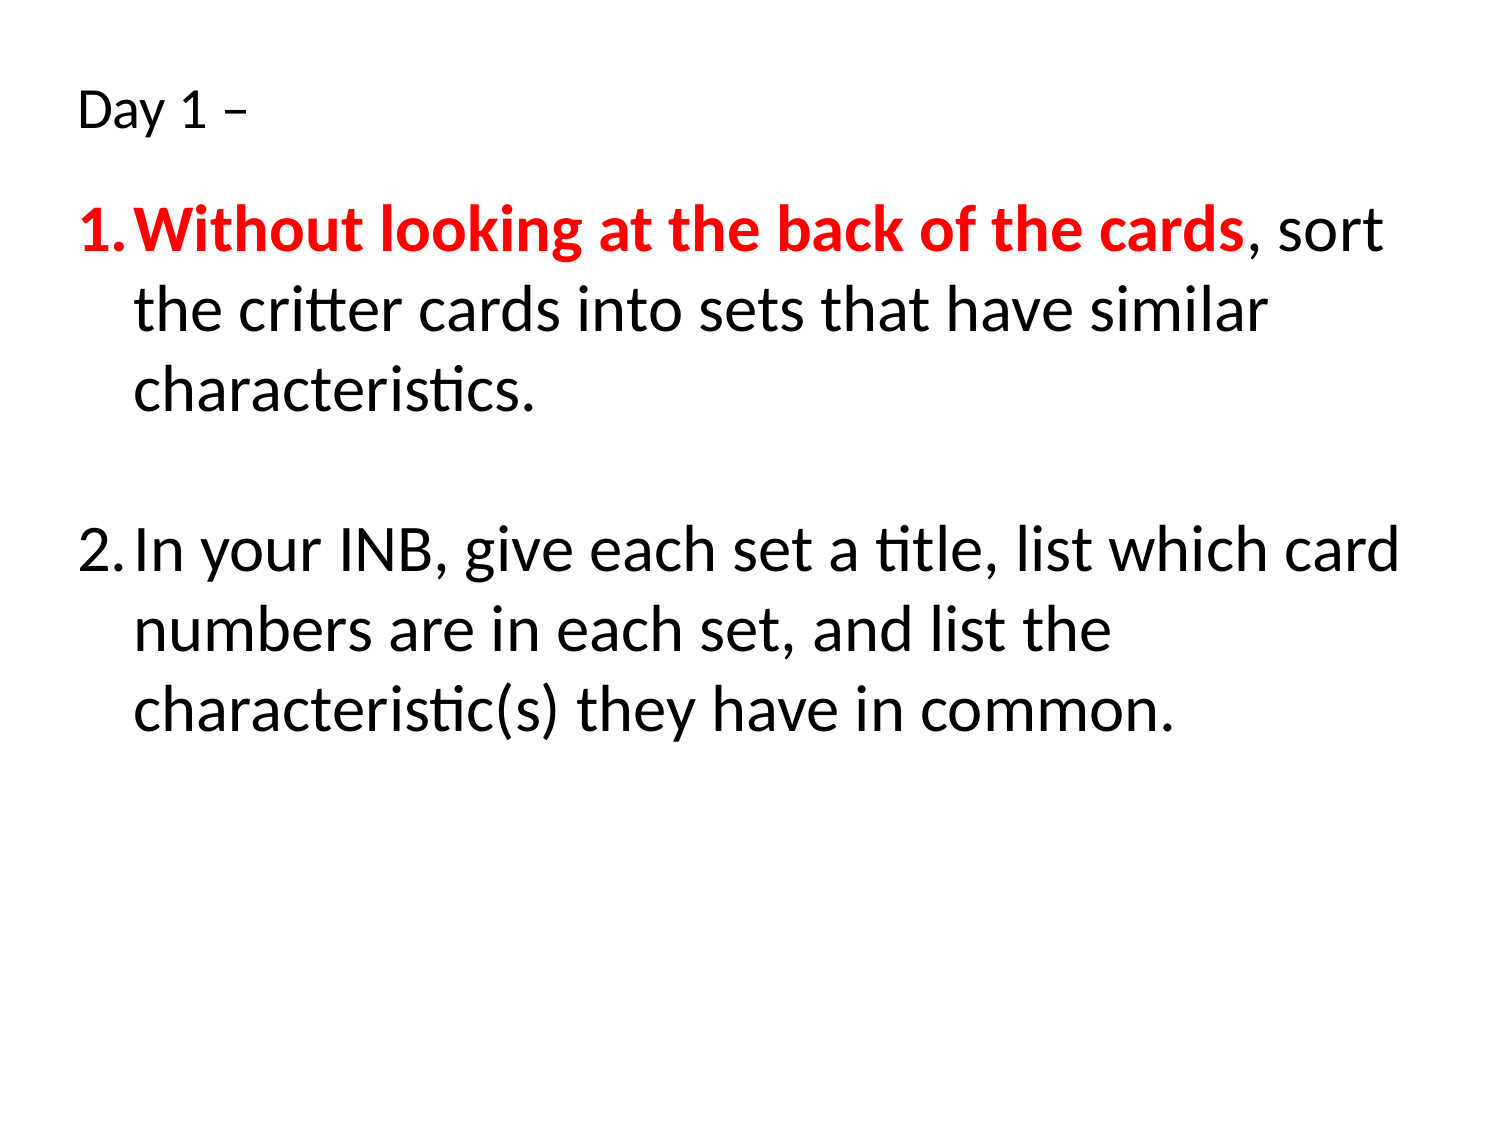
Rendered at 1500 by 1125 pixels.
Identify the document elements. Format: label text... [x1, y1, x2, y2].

text_box Day 1 – Without looking at the back of the cards, sort the critter cards into sets that have similar characteristics. In your INB, give each set a title, list which card numbers are in each set, and list the characteristic(s) they have in common. [62, 62, 1425, 932]
